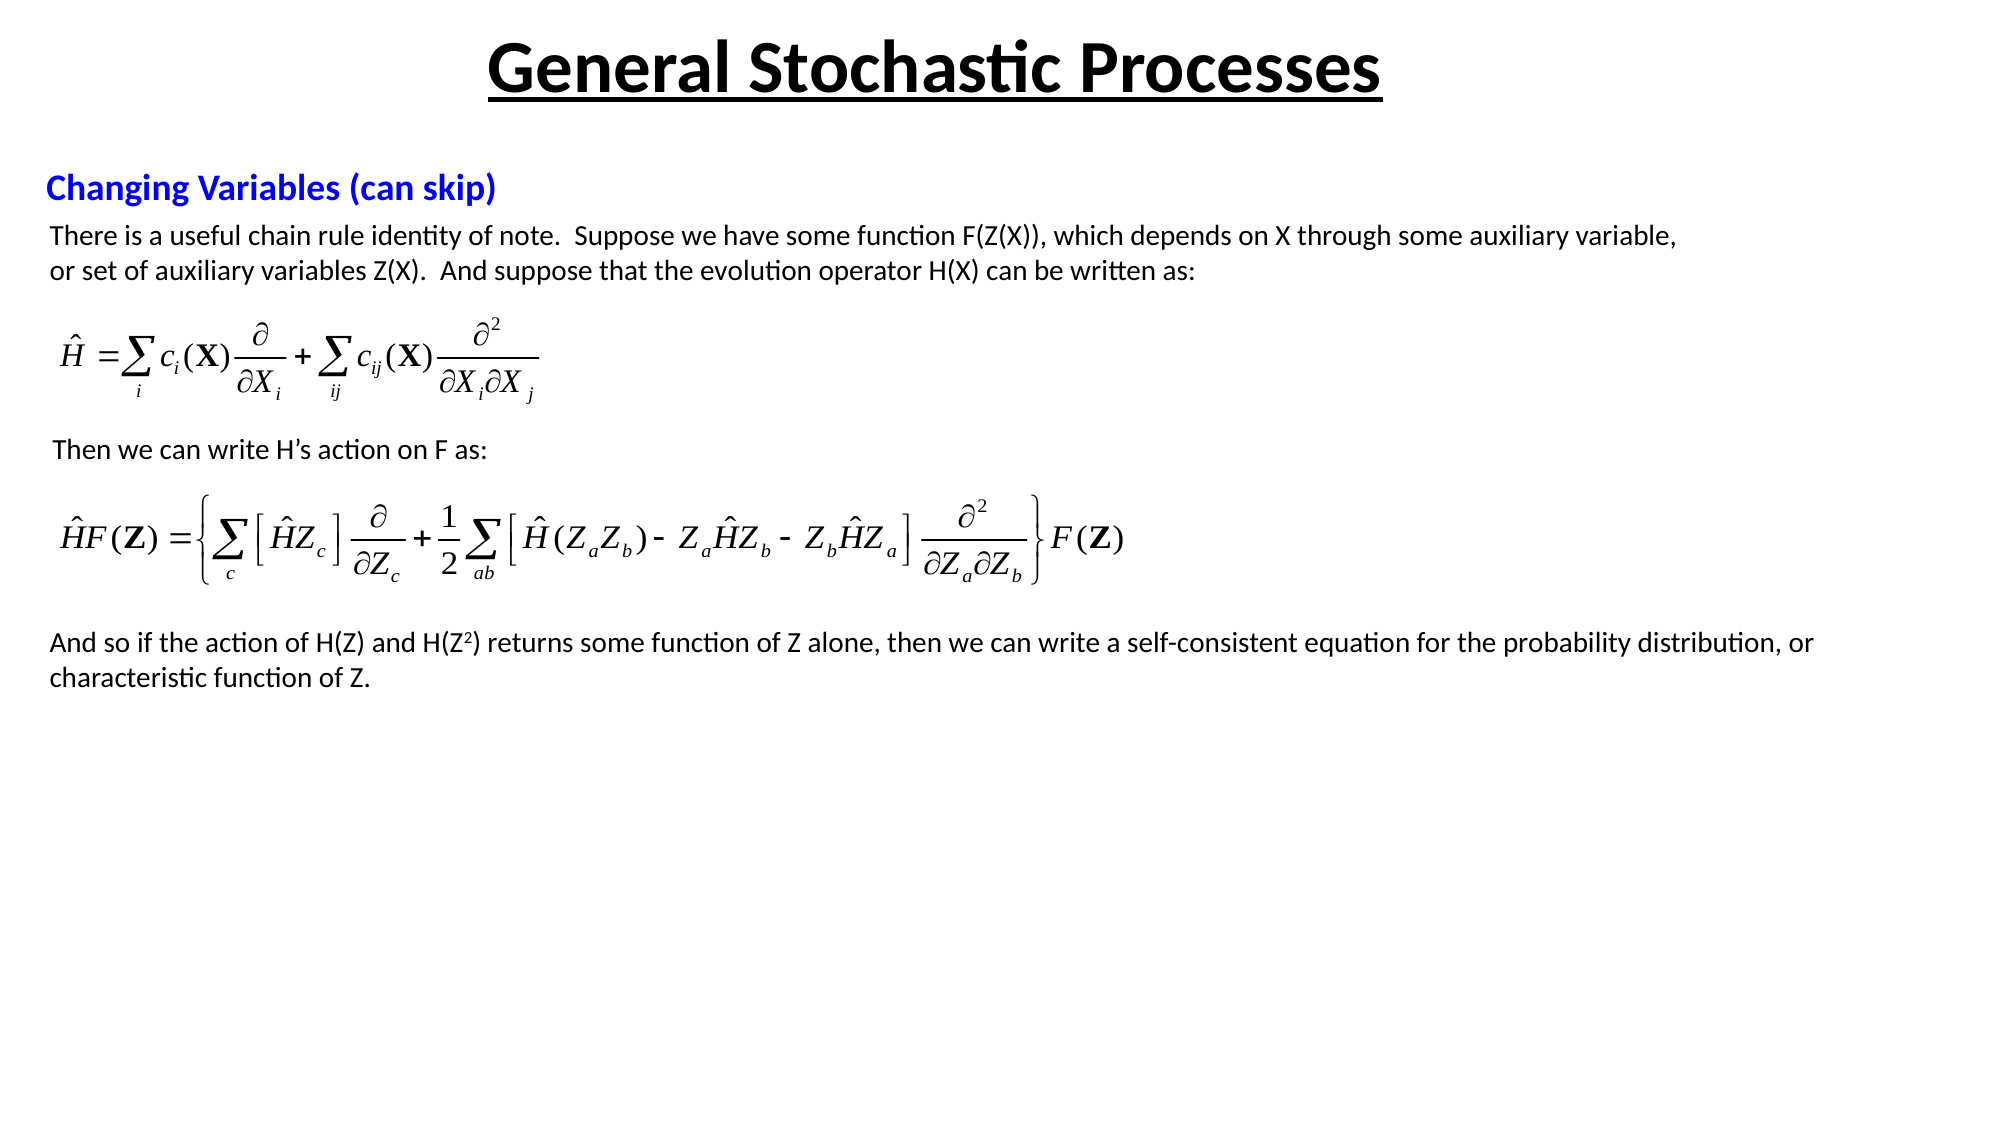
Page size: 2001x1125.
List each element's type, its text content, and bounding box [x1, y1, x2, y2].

text_box And so if the action of H(Z) and H(Z2) returns some function of Z alone, then we can write a self-consistent equation for the probability distribution, or characteristic function of Z. [34, 615, 1876, 701]
title General Stochastic Processes [463, 17, 1407, 117]
text_box Changing Variables (can skip) [31, 155, 583, 216]
text_box Then we can write H’s action on F as: [37, 422, 504, 473]
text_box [53, 487, 1133, 593]
text_box There is a useful chain rule identity of note. Suppose we have some function F(Z(X)), which depends on X through some auxiliary variable, or set of auxiliary variables Z(X). And suppose that the evolution operator H(X) can be written as: [34, 208, 1721, 294]
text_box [53, 308, 546, 413]
